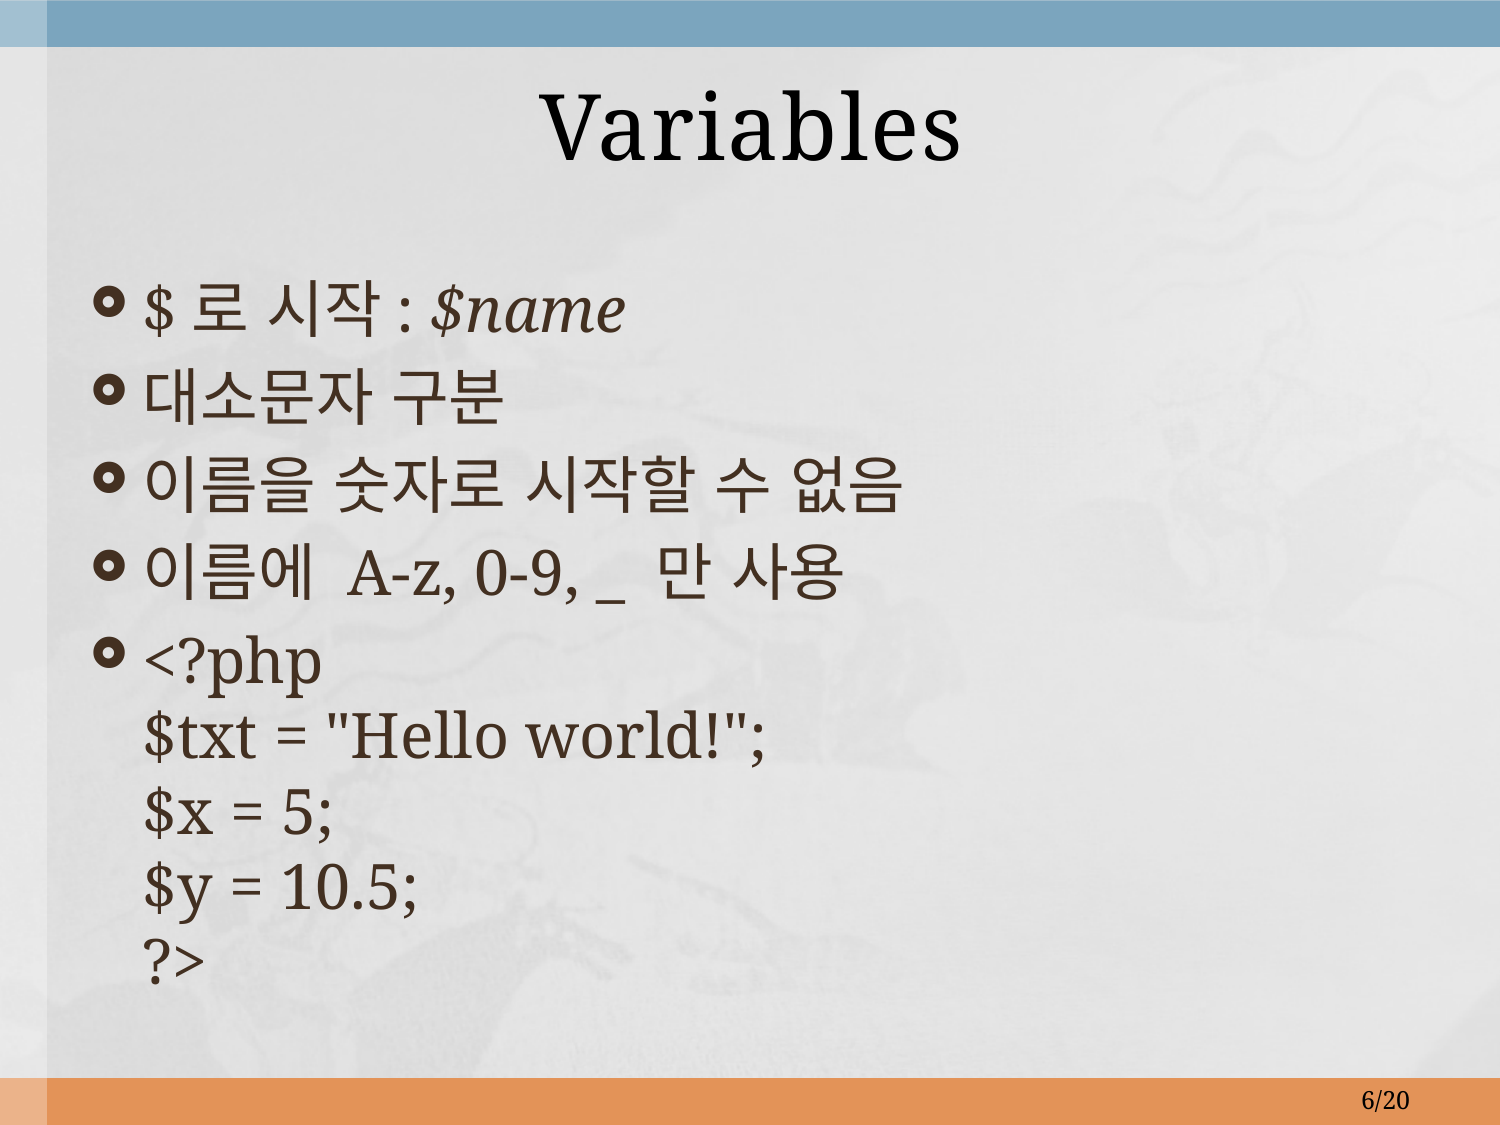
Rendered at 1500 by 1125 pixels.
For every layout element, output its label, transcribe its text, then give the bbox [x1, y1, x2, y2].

list $로 시작: $name 대소문자 구분 이름을 숫자로 시작할 수 없음 이름에 A-z, 0-9, _ 만 사용 <?php $txt = "Hello world!"; $x = 5; $y = 10.5; ?> [75, 262, 1425, 1005]
slide_number 6/20 [1074, 1078, 1425, 1125]
title Variables [49, 46, 1454, 202]
